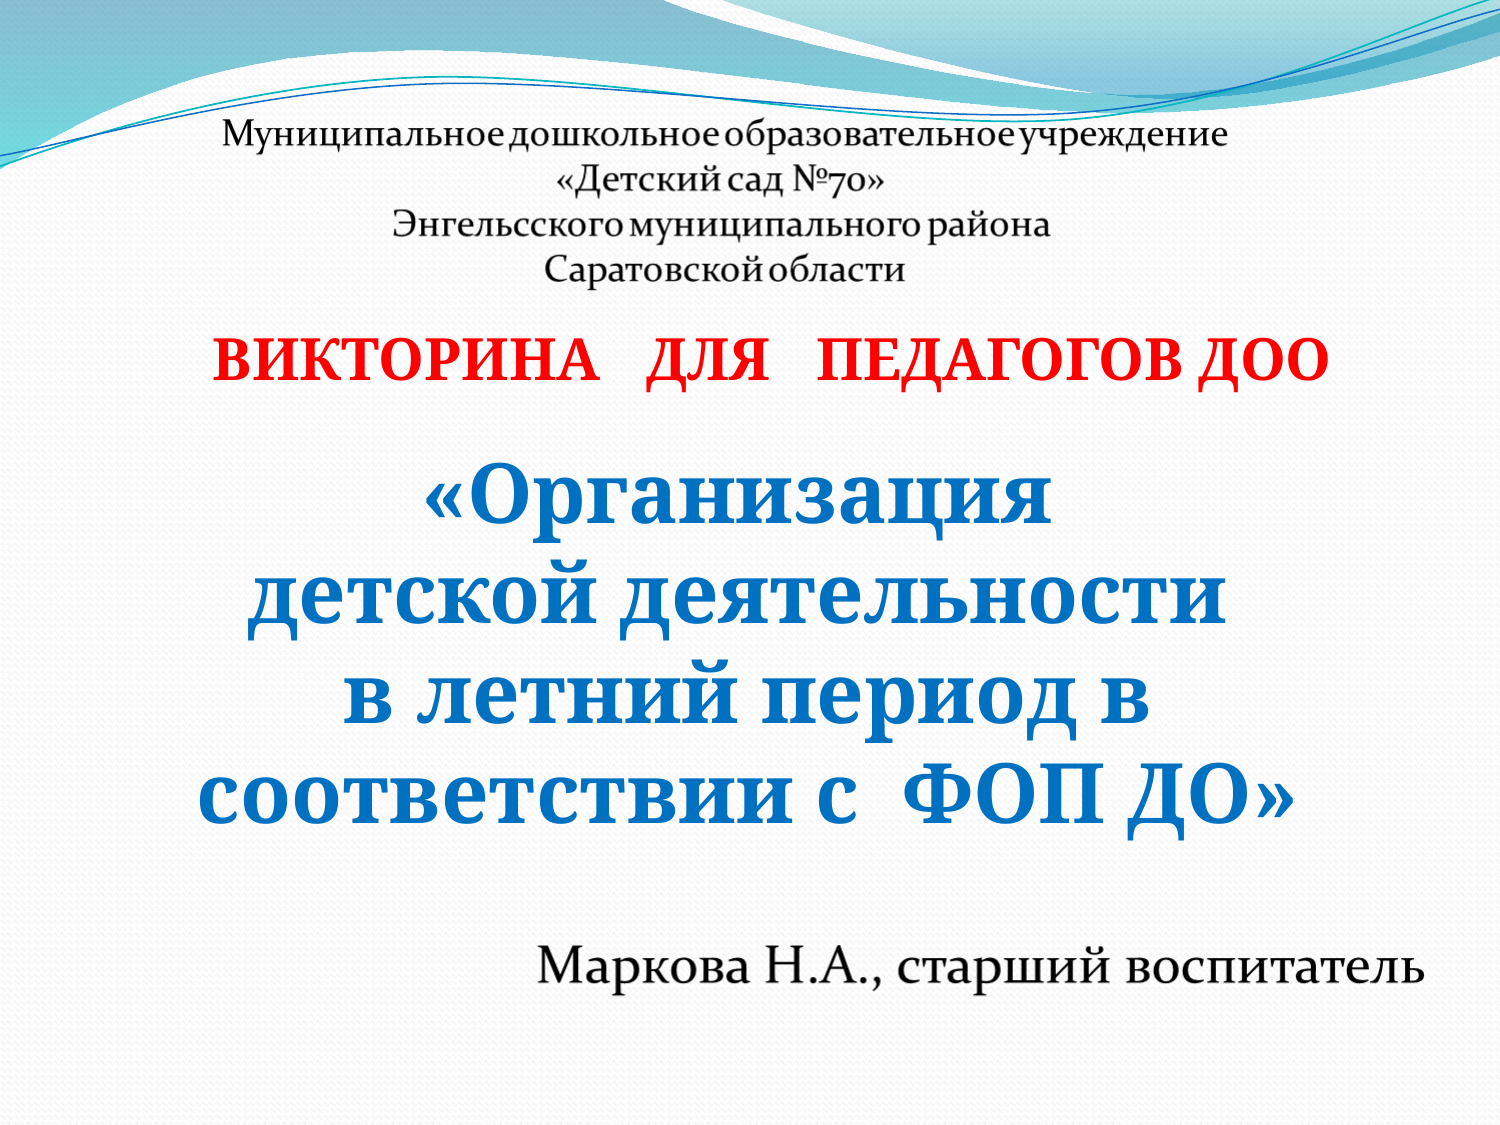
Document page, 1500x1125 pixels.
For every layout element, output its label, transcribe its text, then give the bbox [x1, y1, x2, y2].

text_box «Организация детской деятельности в летний период в соответствии с ФОП ДО» [175, 432, 1321, 848]
picture [197, 97, 1252, 315]
text_box ВИКТОРИНА ДЛЯ ПЕДАГОГОВ ДОО [198, 314, 1360, 400]
picture [147, 916, 1459, 1125]
